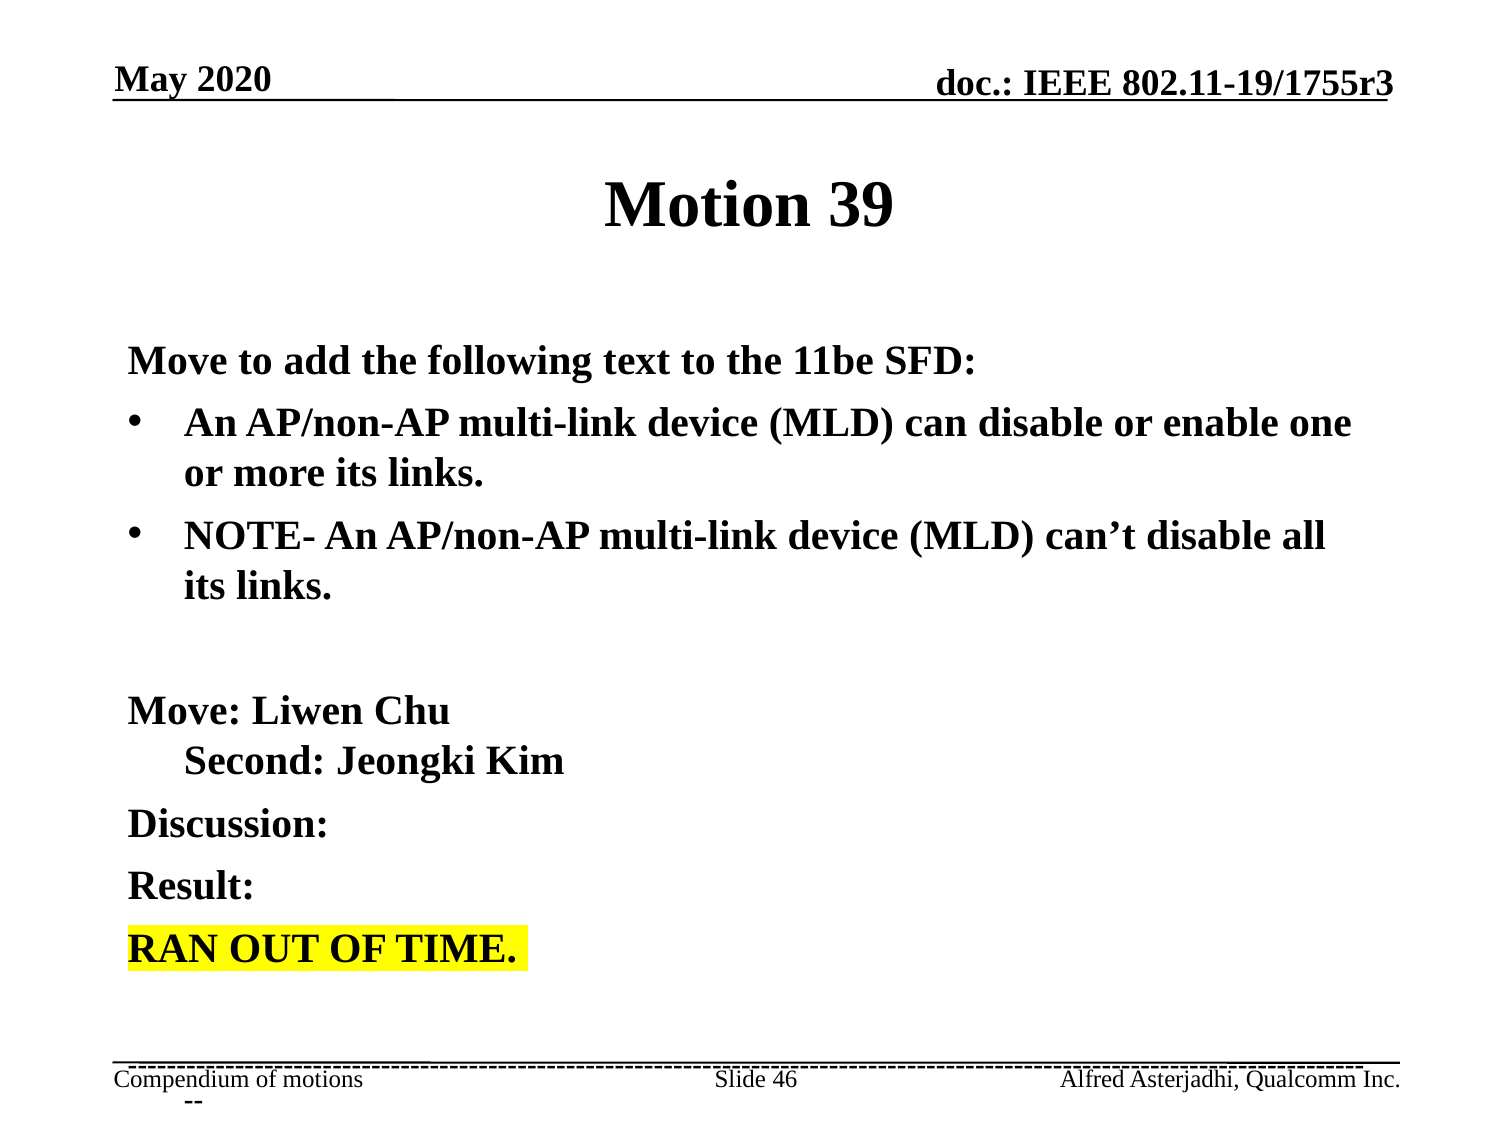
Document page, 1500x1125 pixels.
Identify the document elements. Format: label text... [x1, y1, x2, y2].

list Move to add the following text to the 11be SFD: An AP/non-AP multi-link device (MLD) can disable or enable one or more its links. NOTE- An AP/non-AP multi-link device (MLD) can’t disable all its links. Move: Liwen Chu Second: Jeongki Kim Discussion: Result: RAN OUT OF TIME. --------------------------------------------------------------------------------------------------------------------------------- Ref: https://mentor.ieee.org/802.11/dcn/19/11-19-0821-04-00be-multiple-band-discussion.pptx [112, 324, 1388, 1063]
title Motion 39 [112, 112, 1388, 288]
slide_number Slide 46 [712, 1061, 800, 1123]
footer Alfred Asterjadhi, Qualcomm Inc. [878, 1061, 1402, 1093]
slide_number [114, 54, 423, 100]
